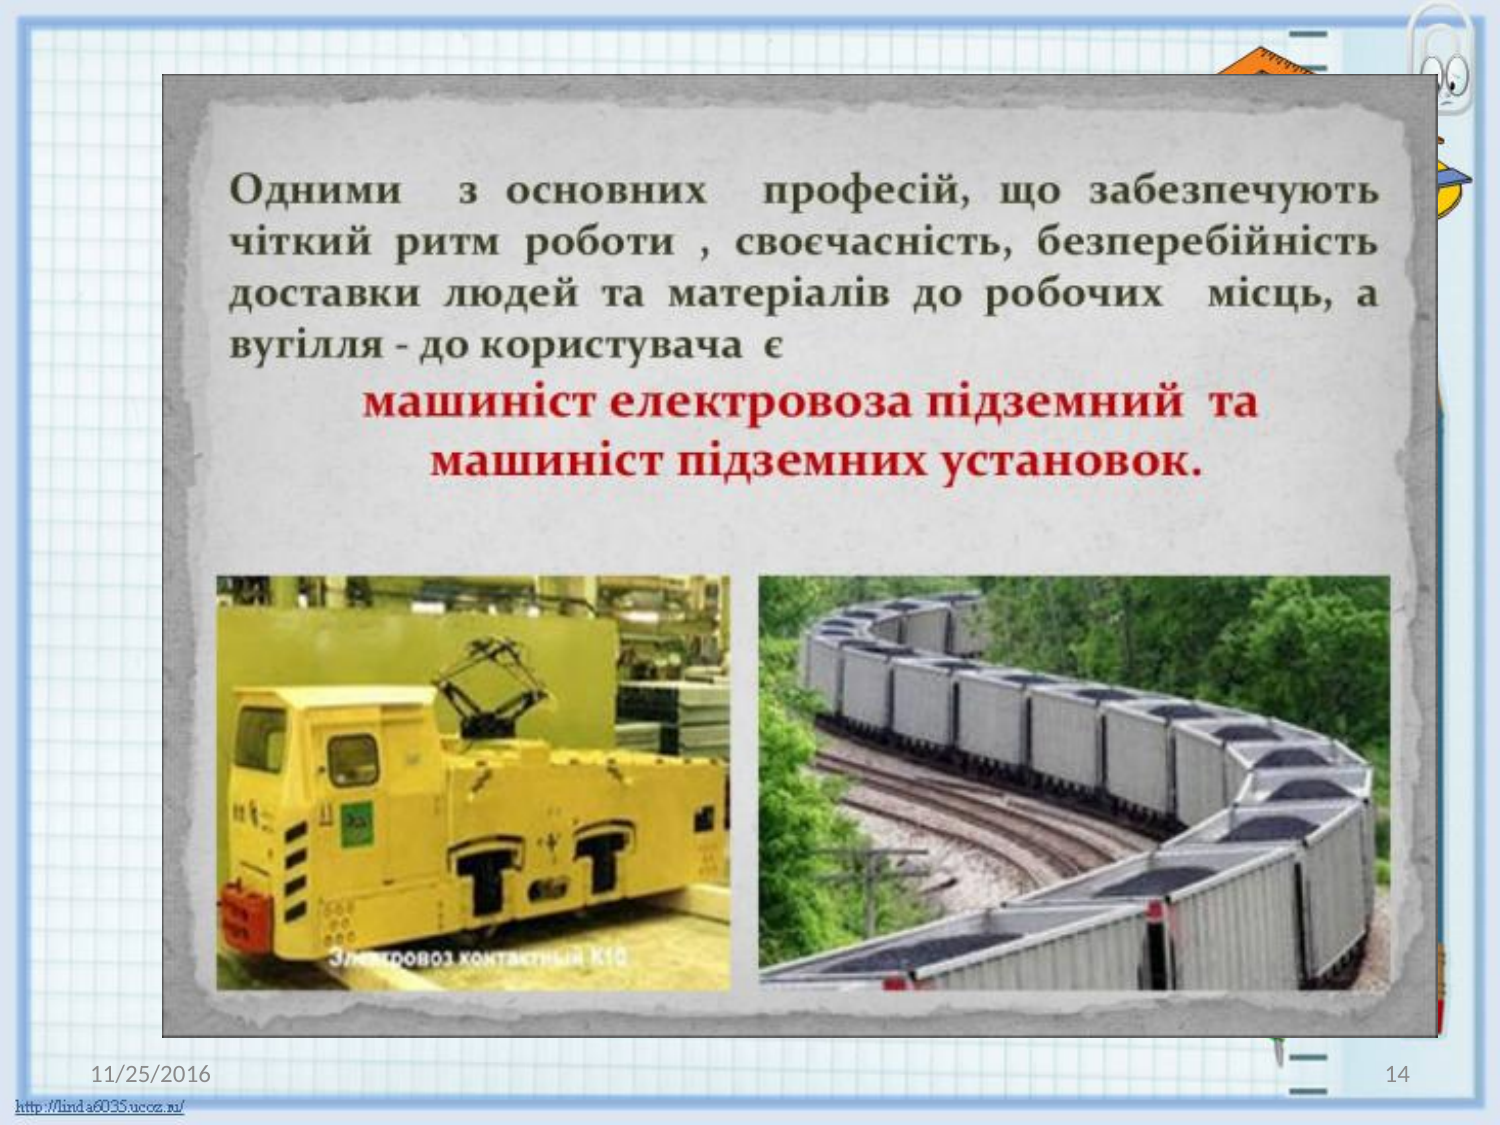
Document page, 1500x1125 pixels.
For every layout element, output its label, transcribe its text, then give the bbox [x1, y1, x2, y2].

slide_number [75, 1042, 425, 1103]
picture [0, 0, 1500, 1125]
slide_number 14 [1074, 1047, 1425, 1103]
